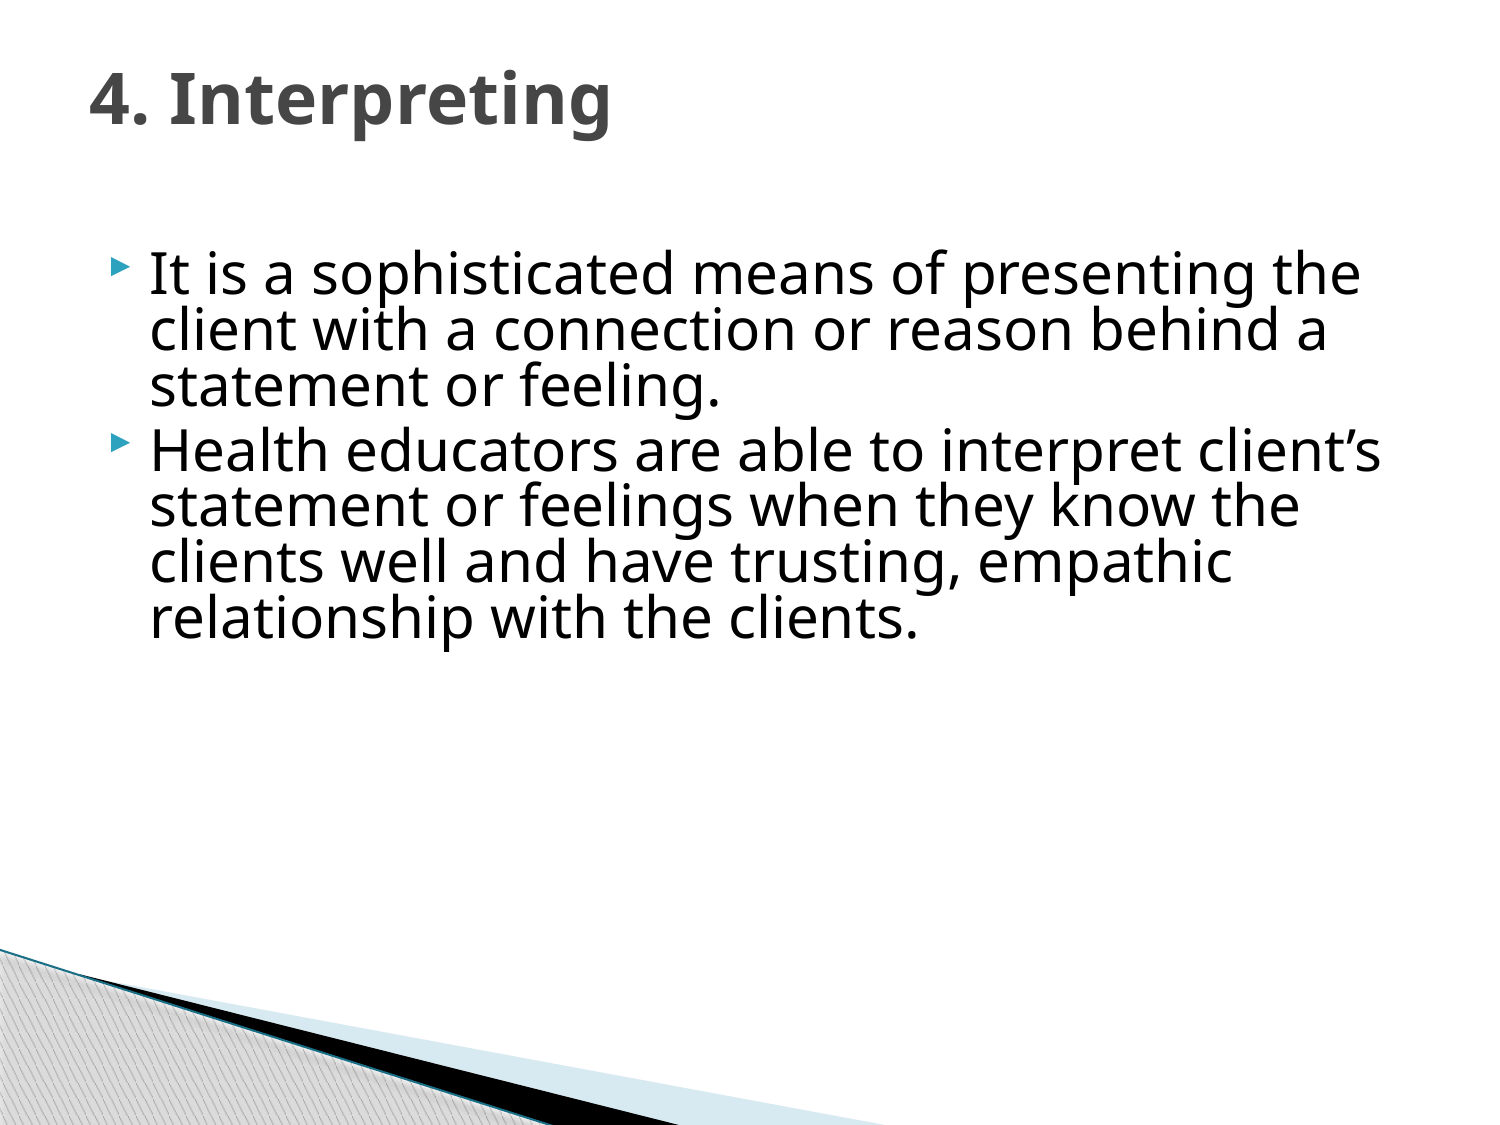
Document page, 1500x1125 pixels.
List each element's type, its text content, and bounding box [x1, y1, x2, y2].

list It is a sophisticated means of presenting the client with a connection or reason behind a statement or feeling. Health educators are able to interpret client’s statement or feelings when they know the clients well and have trusting, empathic relationship with the clients. [75, 243, 1425, 986]
title 4. Interpreting [75, 45, 1425, 233]
